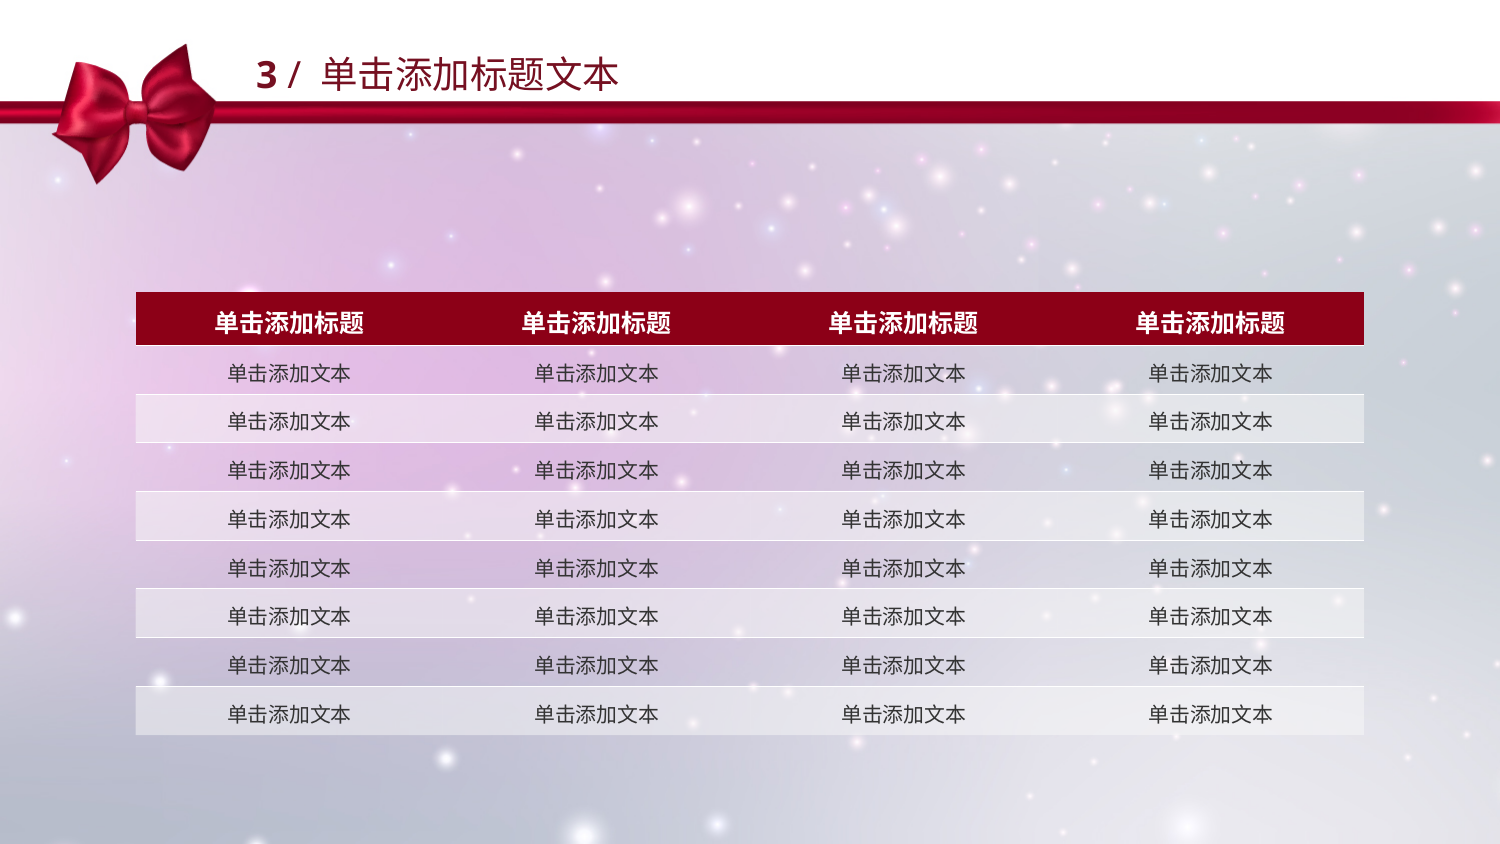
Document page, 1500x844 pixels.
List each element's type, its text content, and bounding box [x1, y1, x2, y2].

table_cell 单击添加文本 [136, 589, 443, 637]
table_cell 单击添加文本 [443, 687, 750, 735]
table_cell 单击添加文本 [443, 346, 750, 394]
table_cell 单击添加文本 [1057, 687, 1364, 735]
table_cell 单击添加文本 [1057, 638, 1364, 686]
table_cell 单击添加文本 [750, 492, 1057, 540]
table_cell 单击添加文本 [1057, 346, 1364, 394]
table_cell 单击添加文本 [136, 443, 443, 491]
table_cell 单击添加文本 [1057, 589, 1364, 637]
table_cell 单击添加文本 [750, 687, 1057, 735]
table_cell 单击添加文本 [750, 346, 1057, 394]
table_cell 单击添加文本 [750, 395, 1057, 442]
table_header 单击添加标题 [1057, 292, 1364, 345]
table_cell 单击添加文本 [750, 443, 1057, 491]
table_cell 单击添加文本 [443, 395, 750, 442]
table_cell 单击添加文本 [443, 492, 750, 540]
picture [0, 0, 1500, 844]
table_header 单击添加标题 [136, 292, 443, 345]
table_cell 单击添加文本 [750, 541, 1057, 588]
table_cell 单击添加文本 [1057, 541, 1364, 588]
table_cell 单击添加文本 [443, 638, 750, 686]
table_cell 单击添加文本 [750, 638, 1057, 686]
table_cell 单击添加文本 [1057, 492, 1364, 540]
table_cell 单击添加文本 [1057, 395, 1364, 442]
table_cell 单击添加文本 [136, 541, 443, 588]
table_cell 单击添加文本 [136, 492, 443, 540]
table_cell 单击添加文本 [136, 638, 443, 686]
table_header 单击添加标题 [443, 292, 750, 345]
table_cell 单击添加文本 [443, 443, 750, 491]
table_cell 单击添加文本 [443, 589, 750, 637]
text_box 3 / 单击添加标题文本 [241, 43, 635, 104]
table_cell 单击添加文本 [443, 541, 750, 588]
table_cell 单击添加文本 [136, 346, 443, 394]
table_cell 单击添加文本 [136, 687, 443, 735]
table_cell 单击添加文本 [1057, 443, 1364, 491]
table_cell 单击添加文本 [136, 395, 443, 442]
table_header 单击添加标题 [750, 292, 1057, 345]
table_cell 单击添加文本 [750, 589, 1057, 637]
